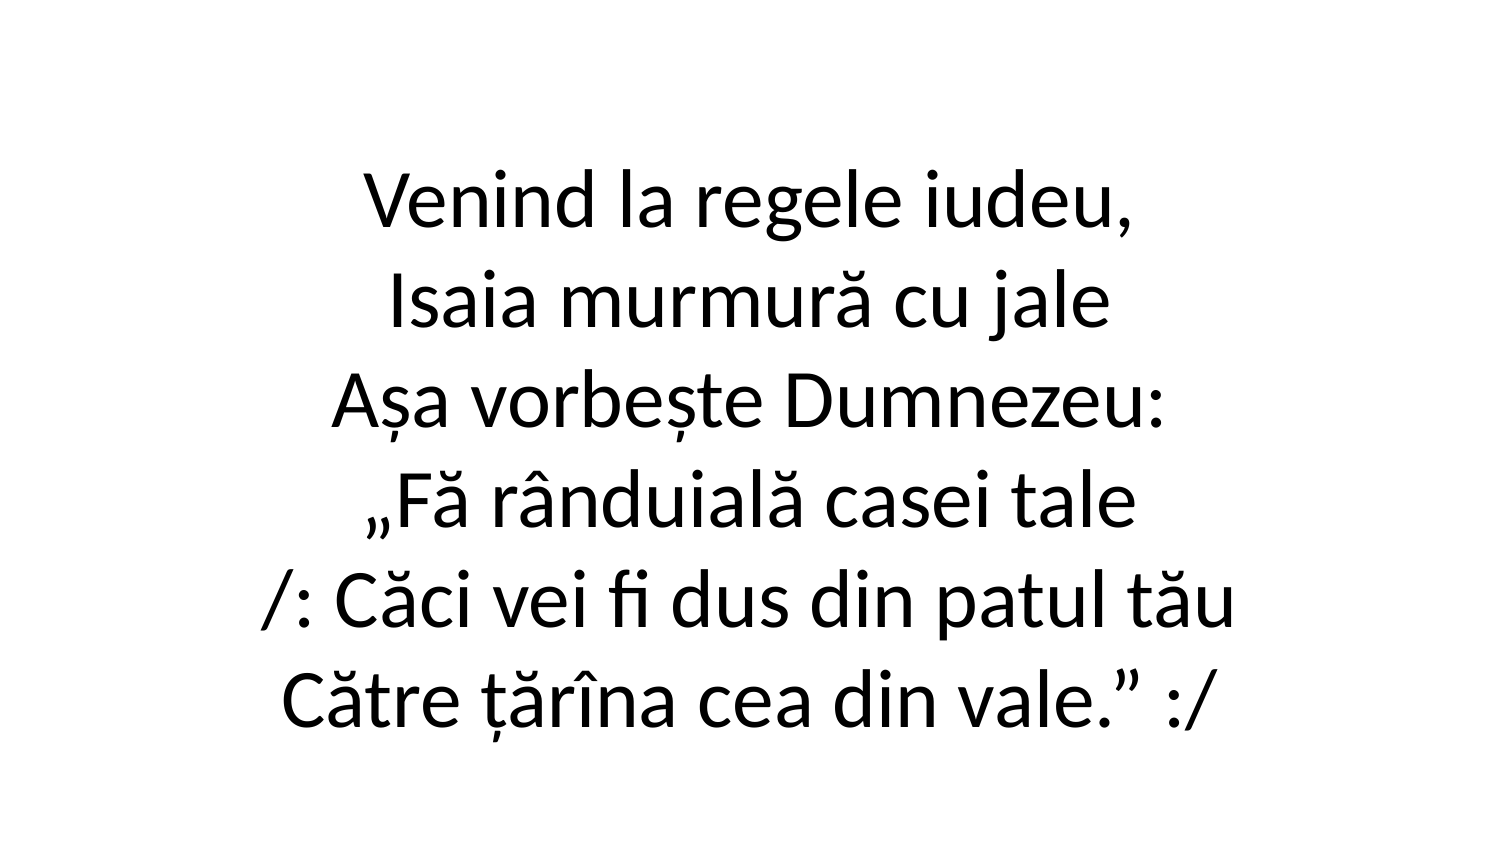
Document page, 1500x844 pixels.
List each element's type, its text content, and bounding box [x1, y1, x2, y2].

text_box Venind la regele iudeu, Isaia murmură cu jale Așa vorbește Dumnezeu: „Fă rânduială casei tale /: Căci vei fi dus din patul tău Către țărîna cea din vale.” :/ [246, 92, 1253, 752]
